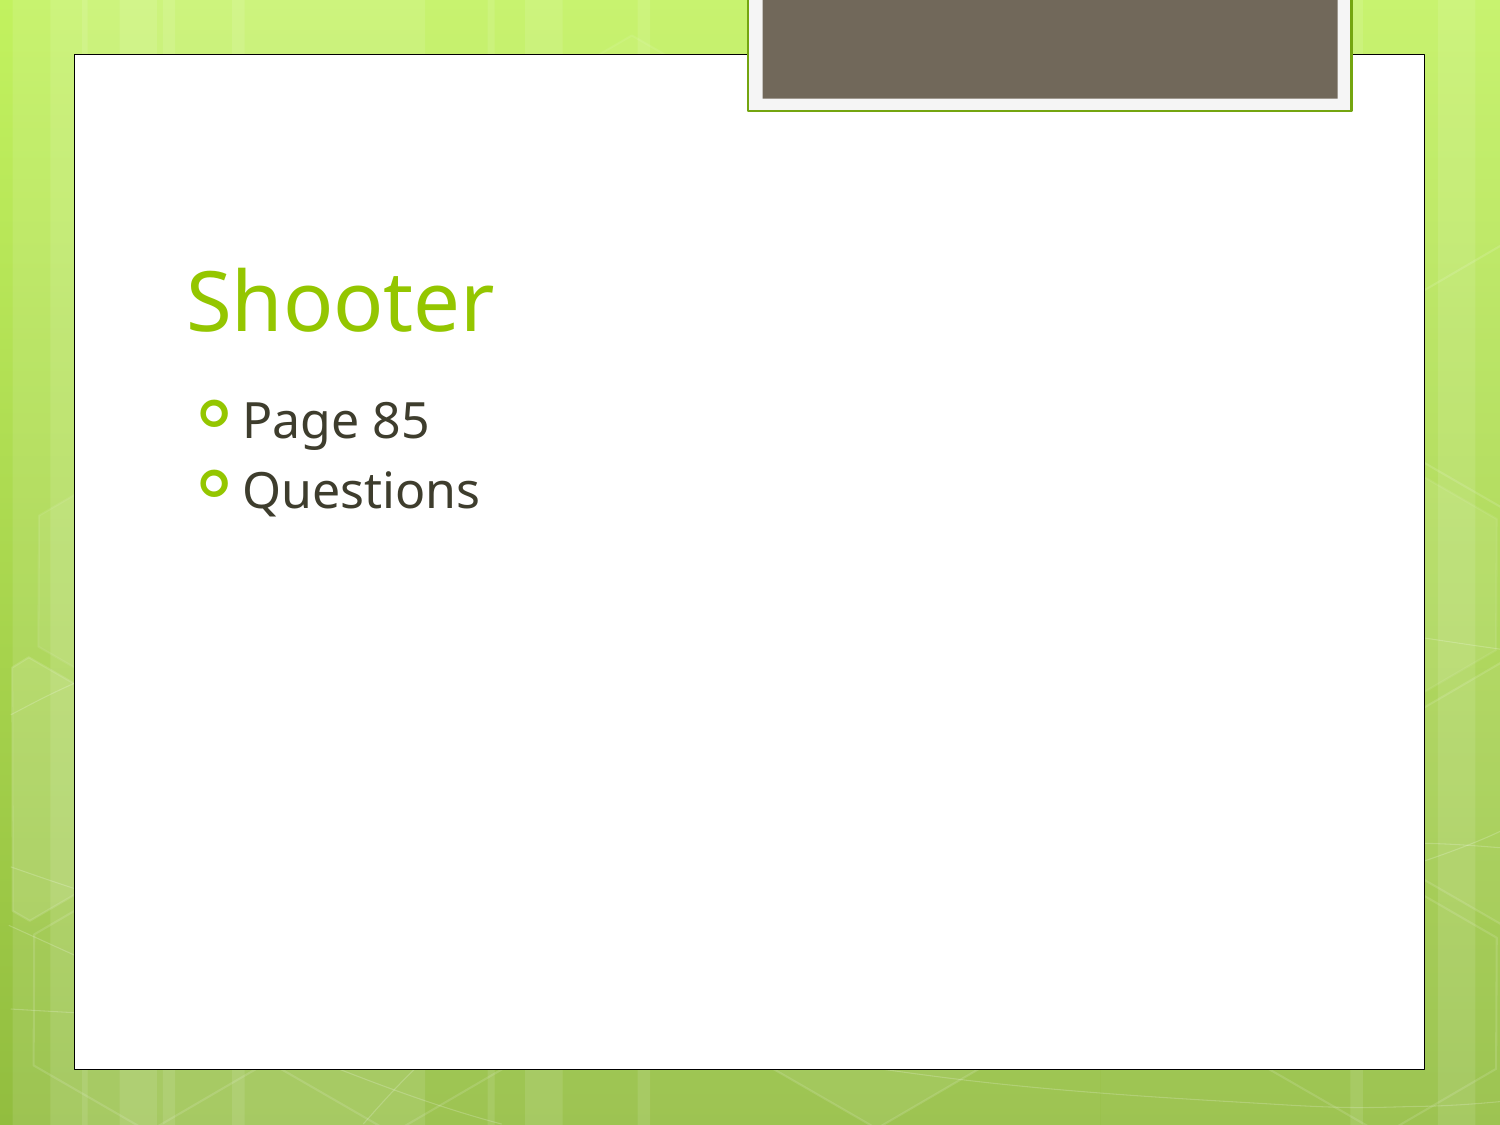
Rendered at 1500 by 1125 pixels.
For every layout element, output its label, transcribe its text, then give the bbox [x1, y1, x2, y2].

list Page 85 Questions [171, 381, 1283, 957]
title Shooter [171, 168, 1324, 357]
